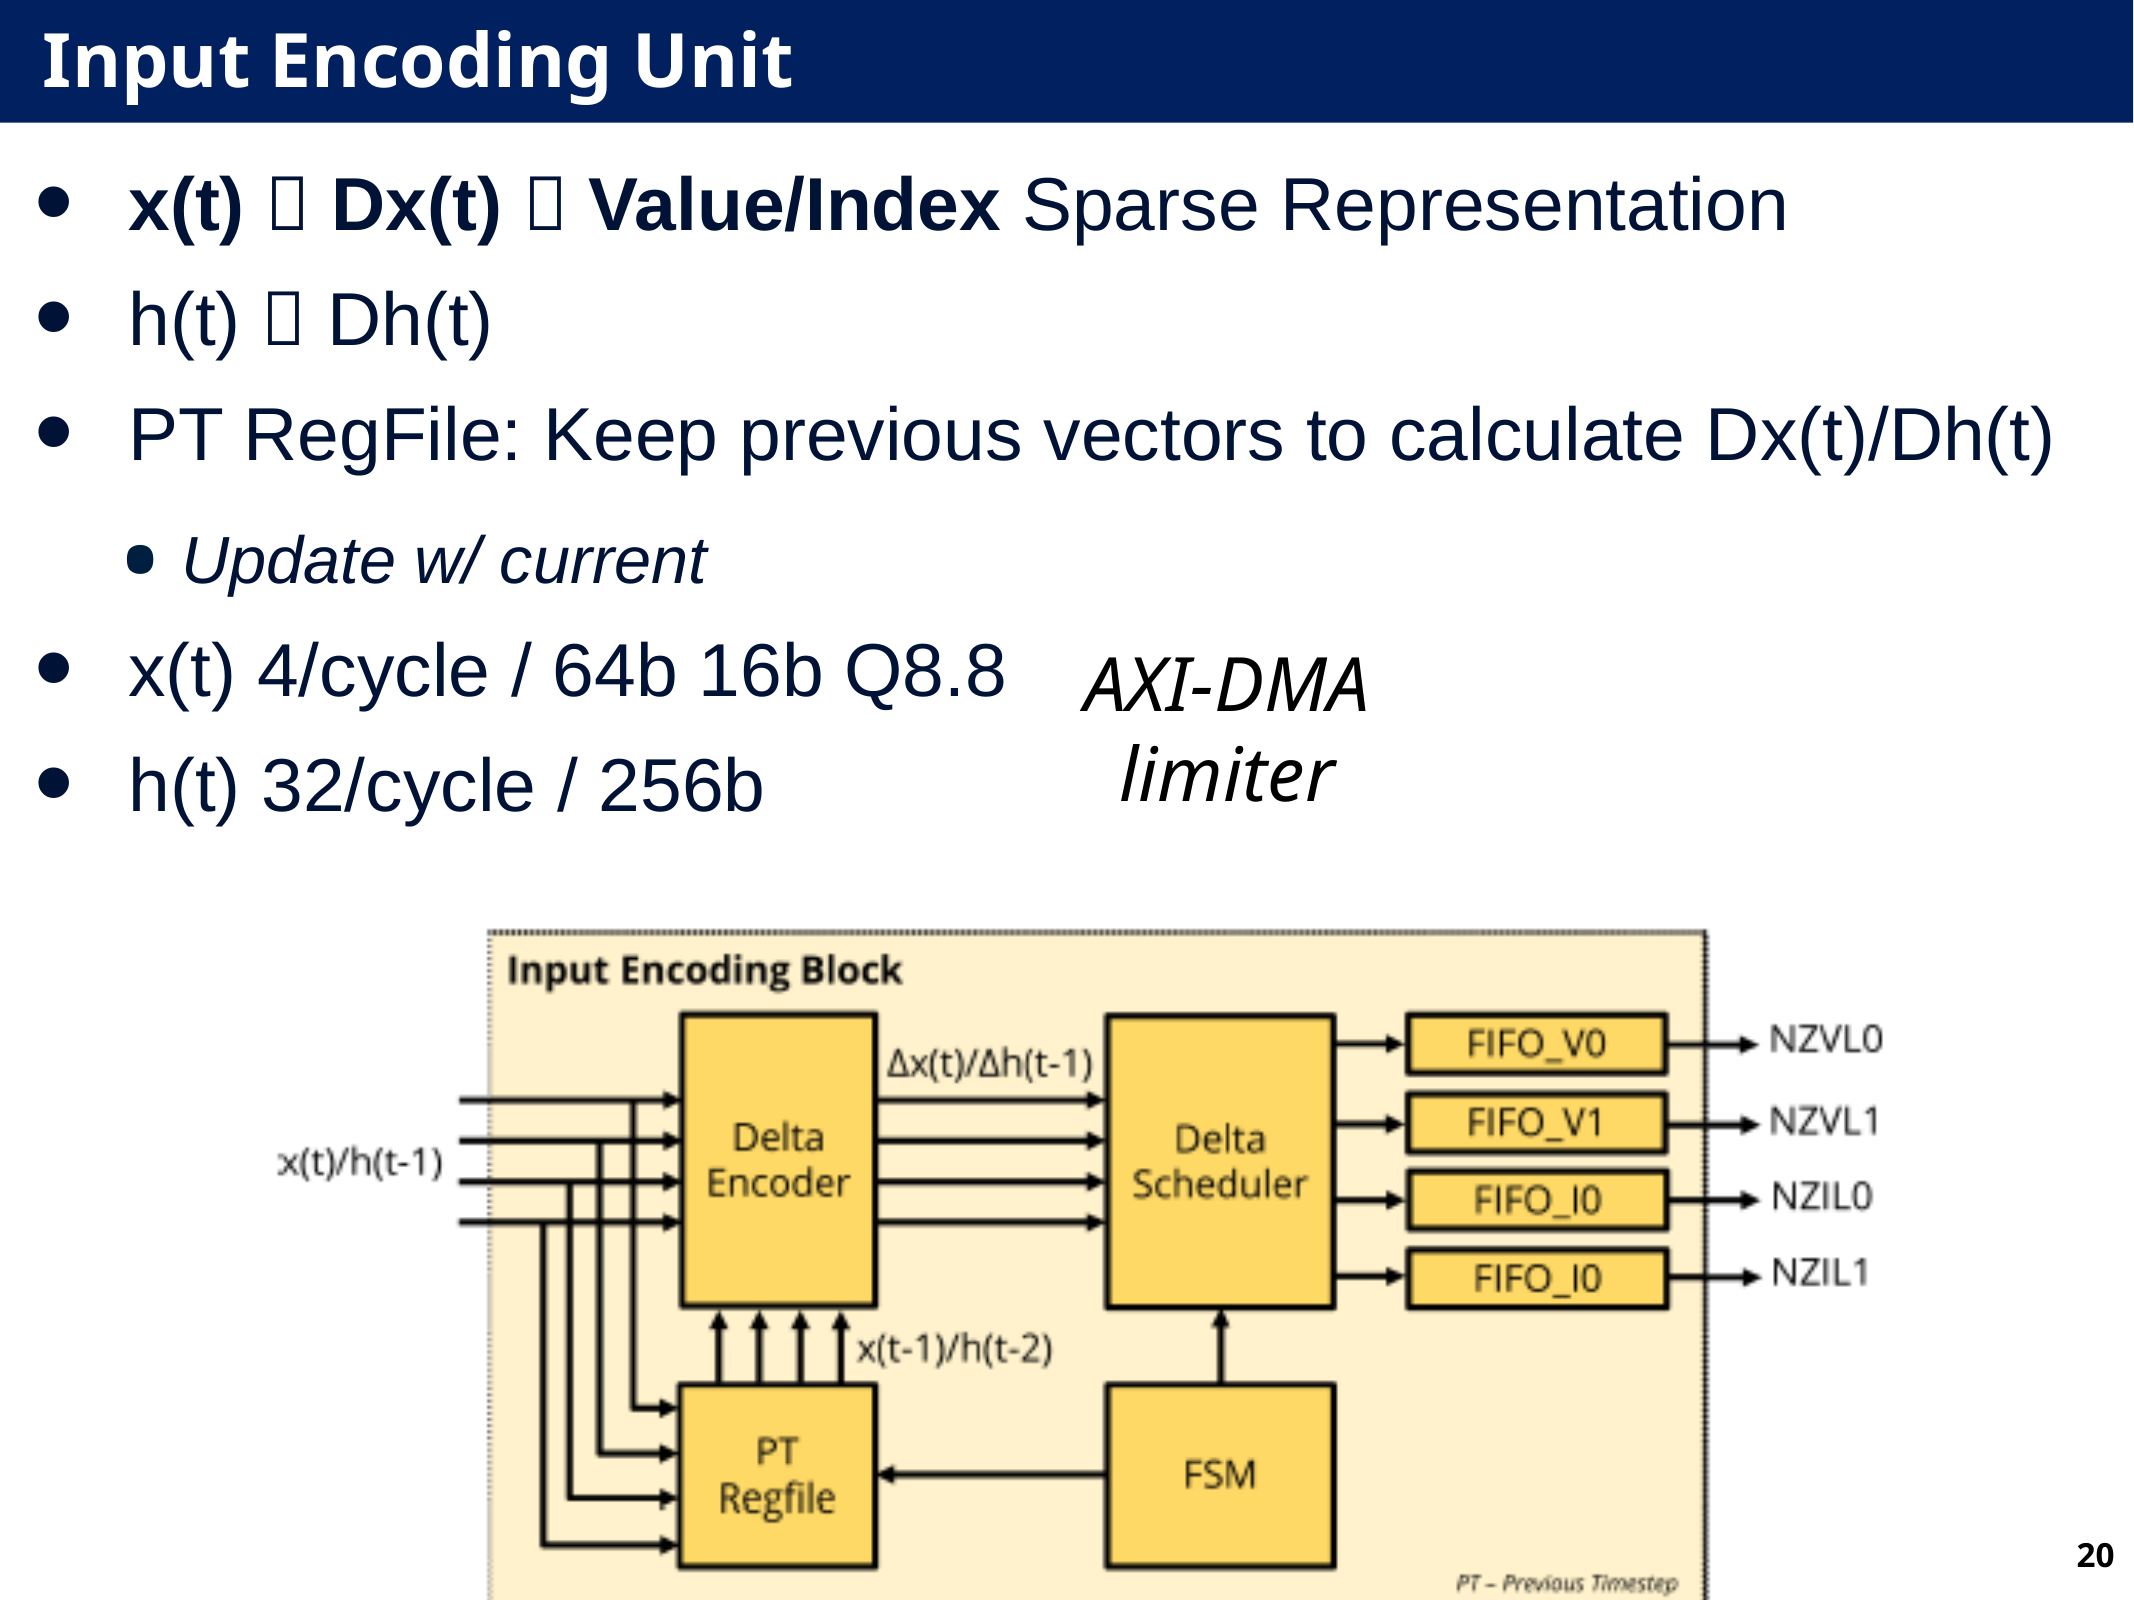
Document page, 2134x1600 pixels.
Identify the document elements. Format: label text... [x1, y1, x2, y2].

list x(t)  Dx(t)  Value/Index Sparse Representation h(t)  Dh(t) PT RegFile: Keep previous vectors to calculate Dx(t)/Dh(t) Update w/ current x(t) 4/cycle / 64b 16b Q8.8 h(t) 32/cycle / 256b [34, 155, 2112, 1401]
slide_number 20 [1970, 1514, 2130, 1600]
text_box AXI-DMA limiter [1005, 629, 1449, 824]
title Input Encoding Unit [0, 0, 2134, 123]
picture [244, 872, 1963, 1600]
